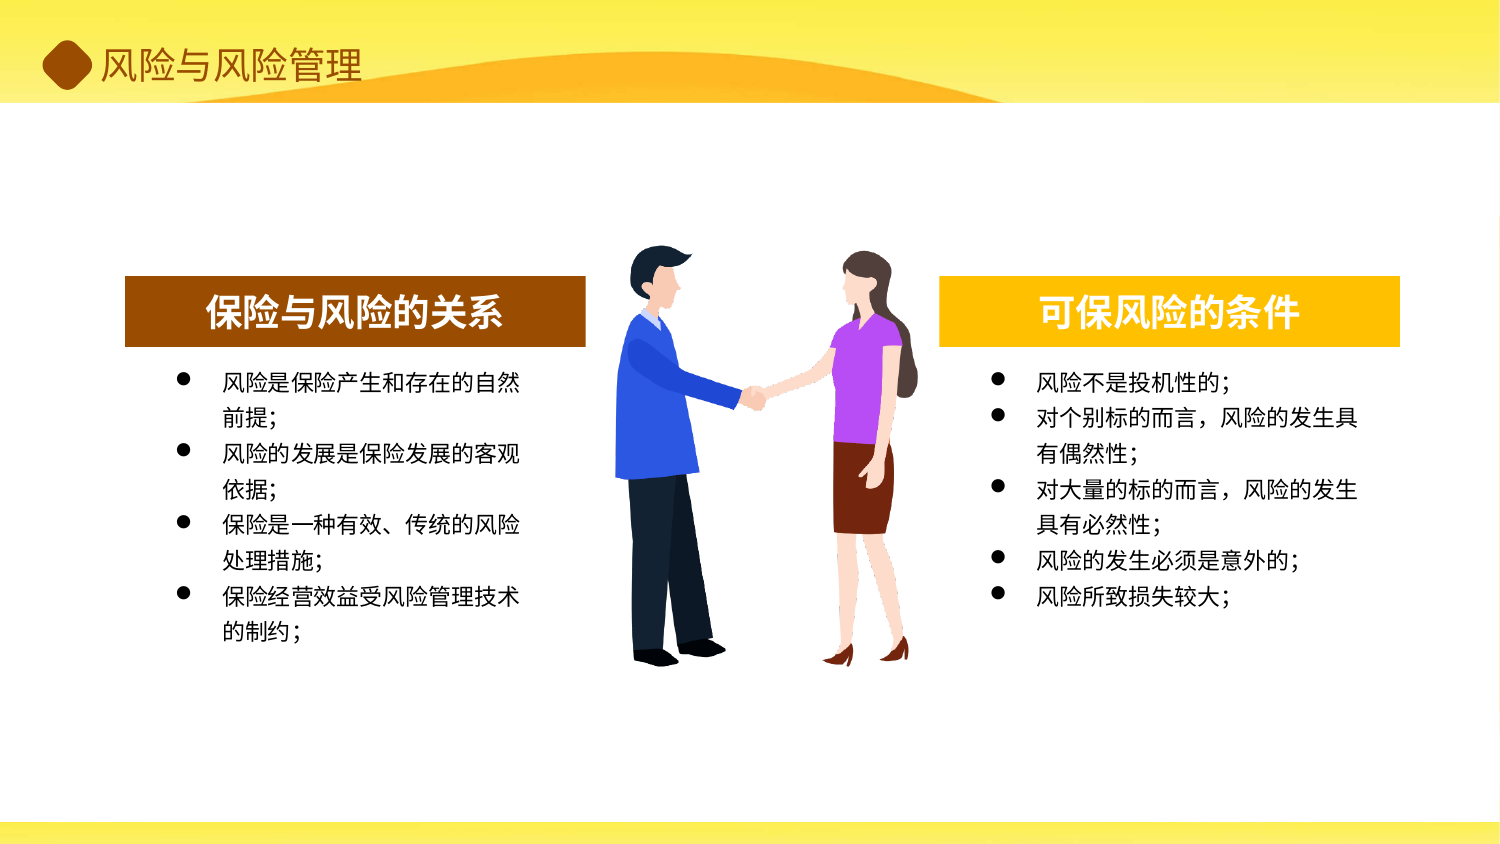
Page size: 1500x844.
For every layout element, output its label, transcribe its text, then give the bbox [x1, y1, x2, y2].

text_box [958, 275, 1401, 348]
text_box 风险是保险产生和存在的自然前提； 风险的发展是保险发展的客观依据； 保险是一种有效、传统的风险处理措施； 保险经营效益受风险管理技术的制约； [160, 352, 542, 653]
text_box 可保风险的条件 [1023, 281, 1316, 341]
text_box [125, 276, 562, 347]
picture [0, 822, 1500, 844]
text_box 风险不是投机性的； 对个别标的而言，风险的发生具有偶然性； 对大量的标的而言，风险的发生具有必然性； 风险的发生必须是意外的； 风险所致损失较大； [974, 352, 1386, 618]
picture [0, 0, 1500, 102]
text_box 保险与风险的关系 [190, 281, 521, 341]
picture [562, 188, 958, 697]
